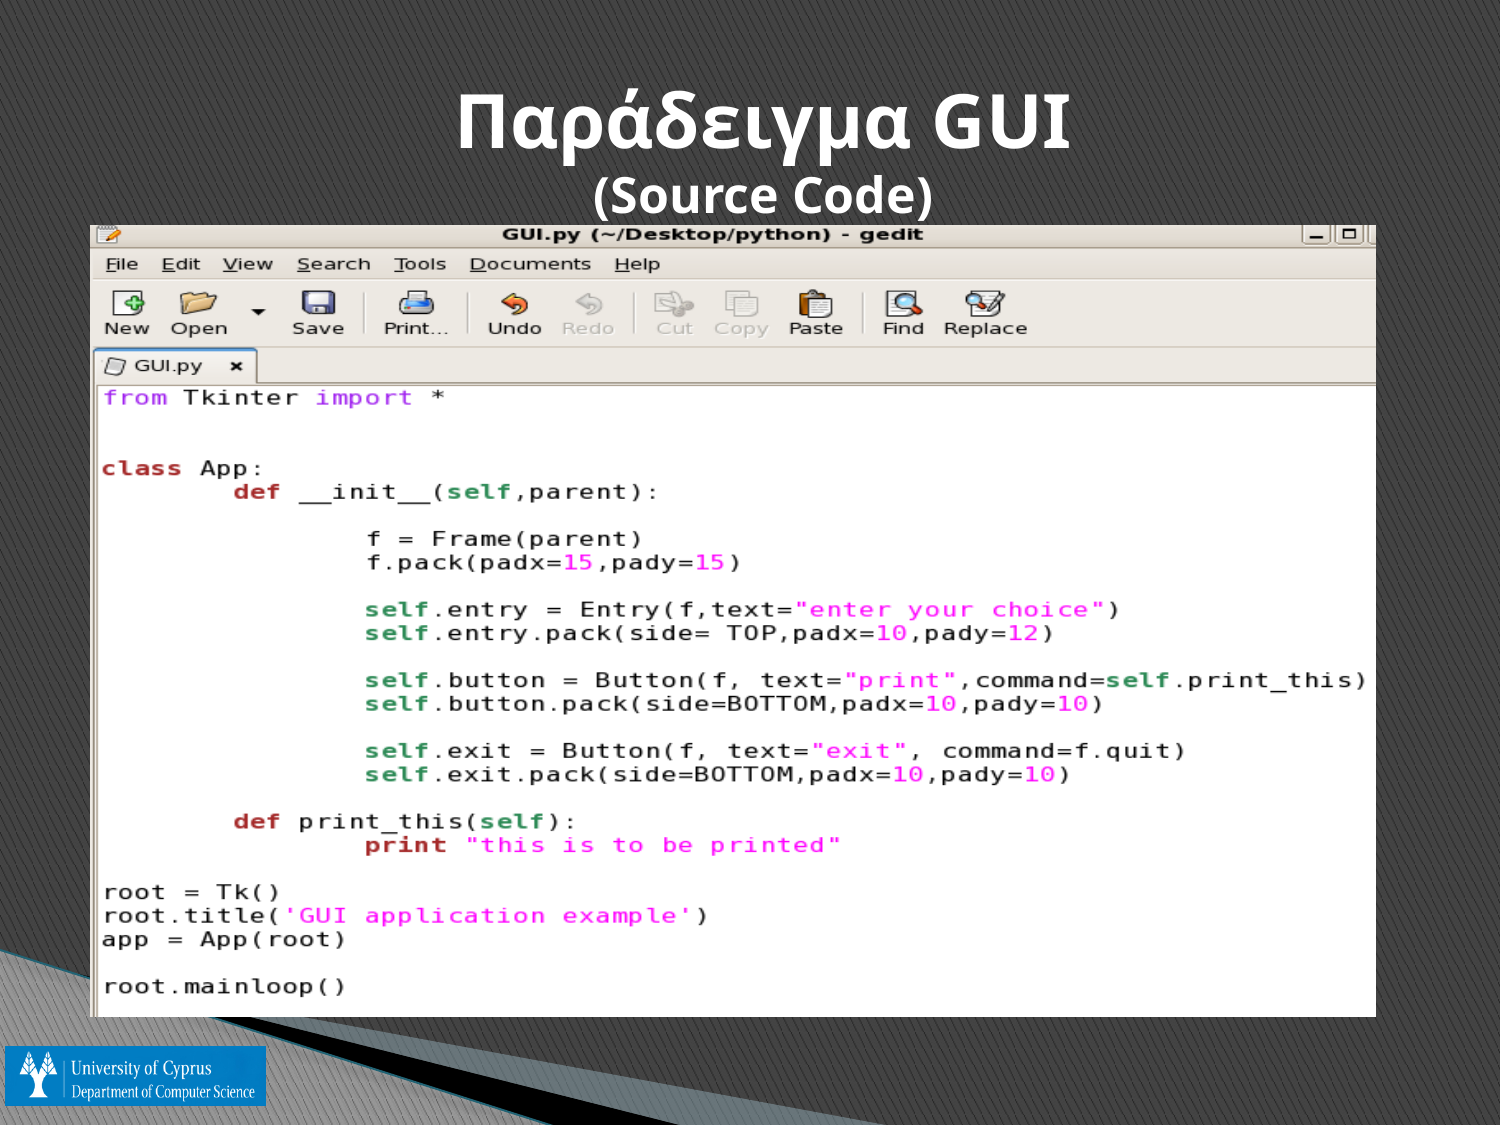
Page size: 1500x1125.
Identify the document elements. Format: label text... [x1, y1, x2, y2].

title Παράδειγμα GUI (Source Code) [88, 54, 1439, 243]
picture [5, 1046, 266, 1107]
picture [88, 225, 1377, 1017]
